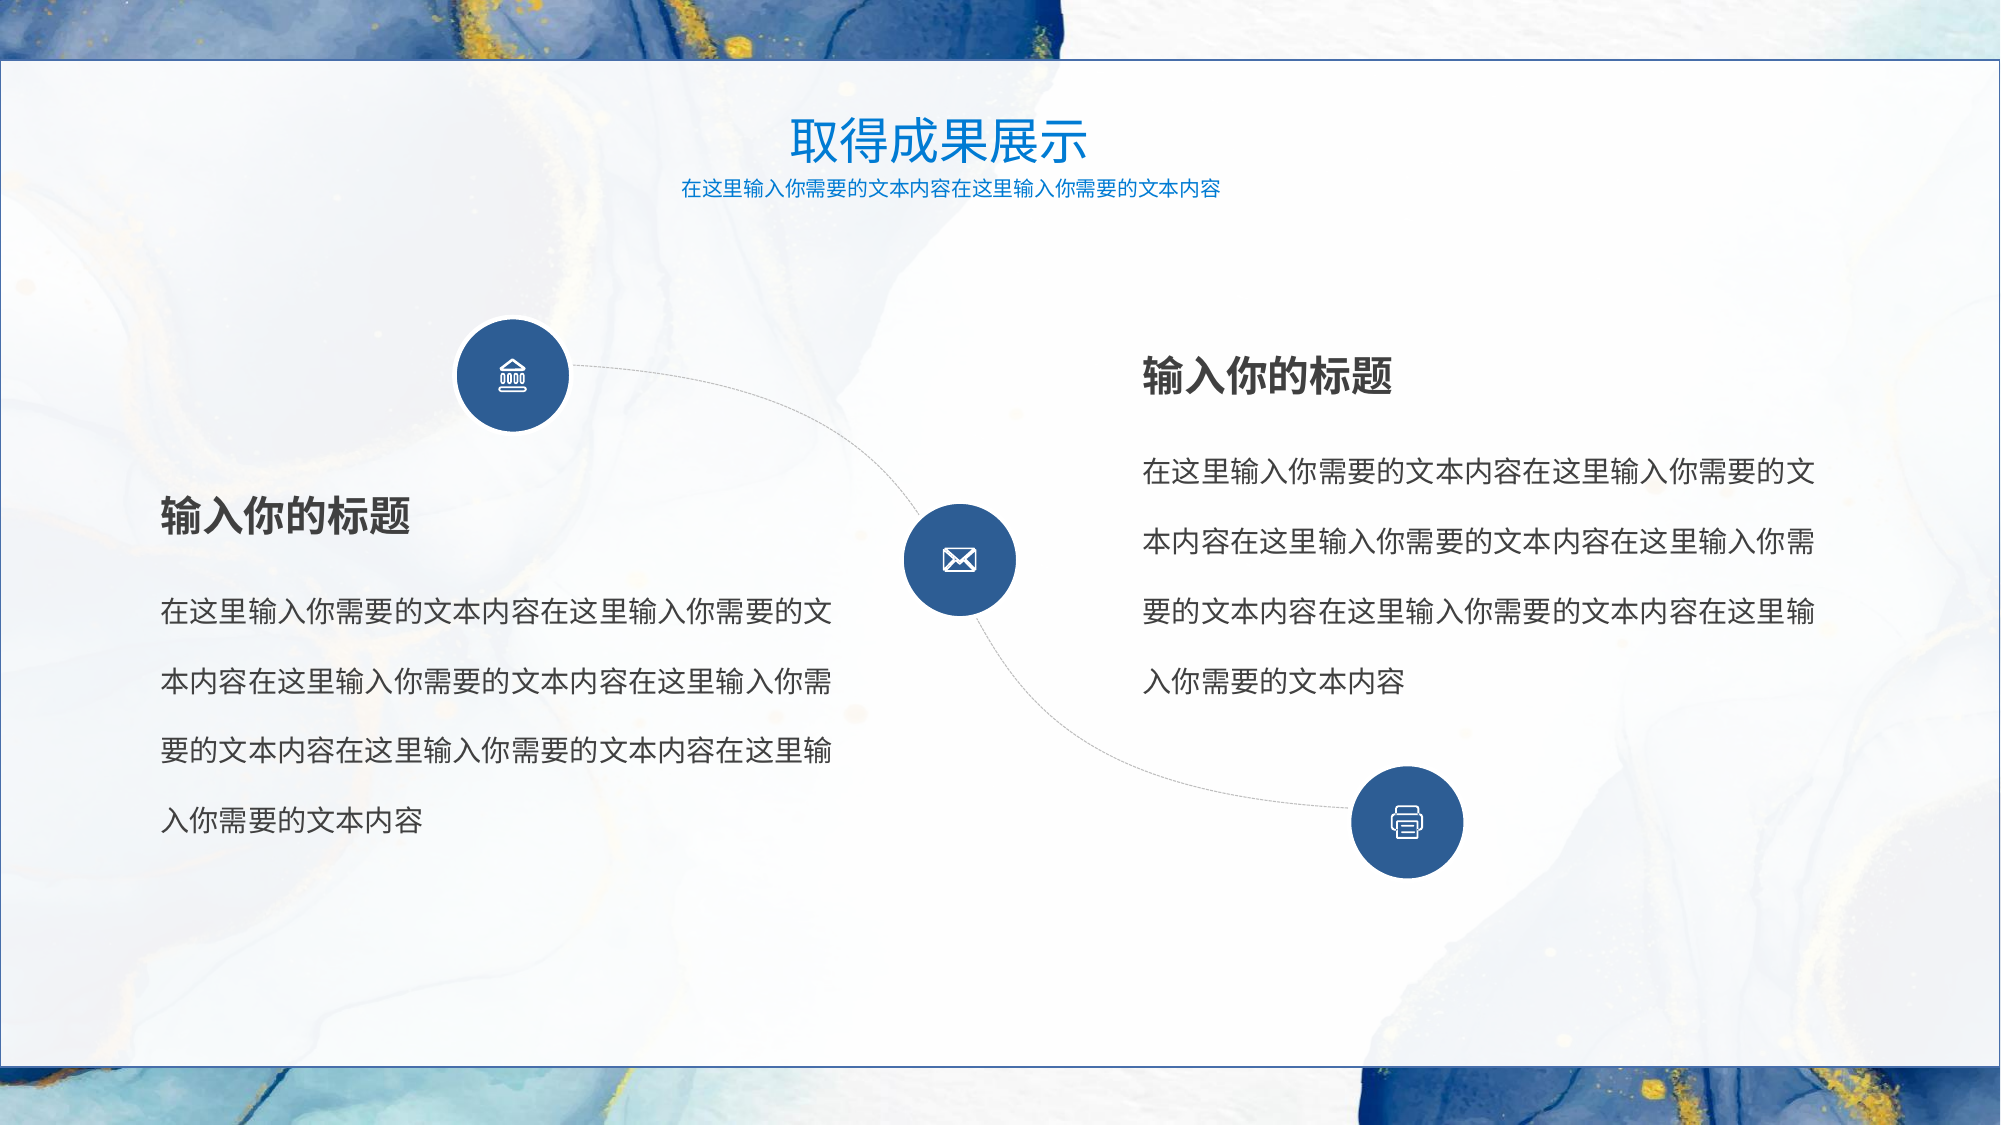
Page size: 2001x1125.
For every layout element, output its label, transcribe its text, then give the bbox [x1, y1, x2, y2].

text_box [454, 316, 1466, 881]
text_box 输入你的标题 [145, 482, 454, 547]
text_box 在这里输入你需要的文本内容在这里输入你需要的文本内容在这里输入你需要的文本内容在这里输入你需要的文本内容在这里输入你需要的文本内容在这里输入你需要的文本内容 [145, 550, 454, 845]
picture [0, 0, 2001, 1125]
text_box 在这里输入你需要的文本内容在这里输入你需要的文本内容 [623, 167, 1280, 208]
text_box 取得成果展示 [774, 101, 1128, 167]
text_box 在这里输入你需要的文本内容在这里输入你需要的文本内容在这里输入你需要的文本内容在这里输入你需要的文本内容在这里输入你需要的文本内容在这里输入你需要的文本内容 [1466, 411, 1847, 706]
text_box [0, 59, 2000, 1068]
